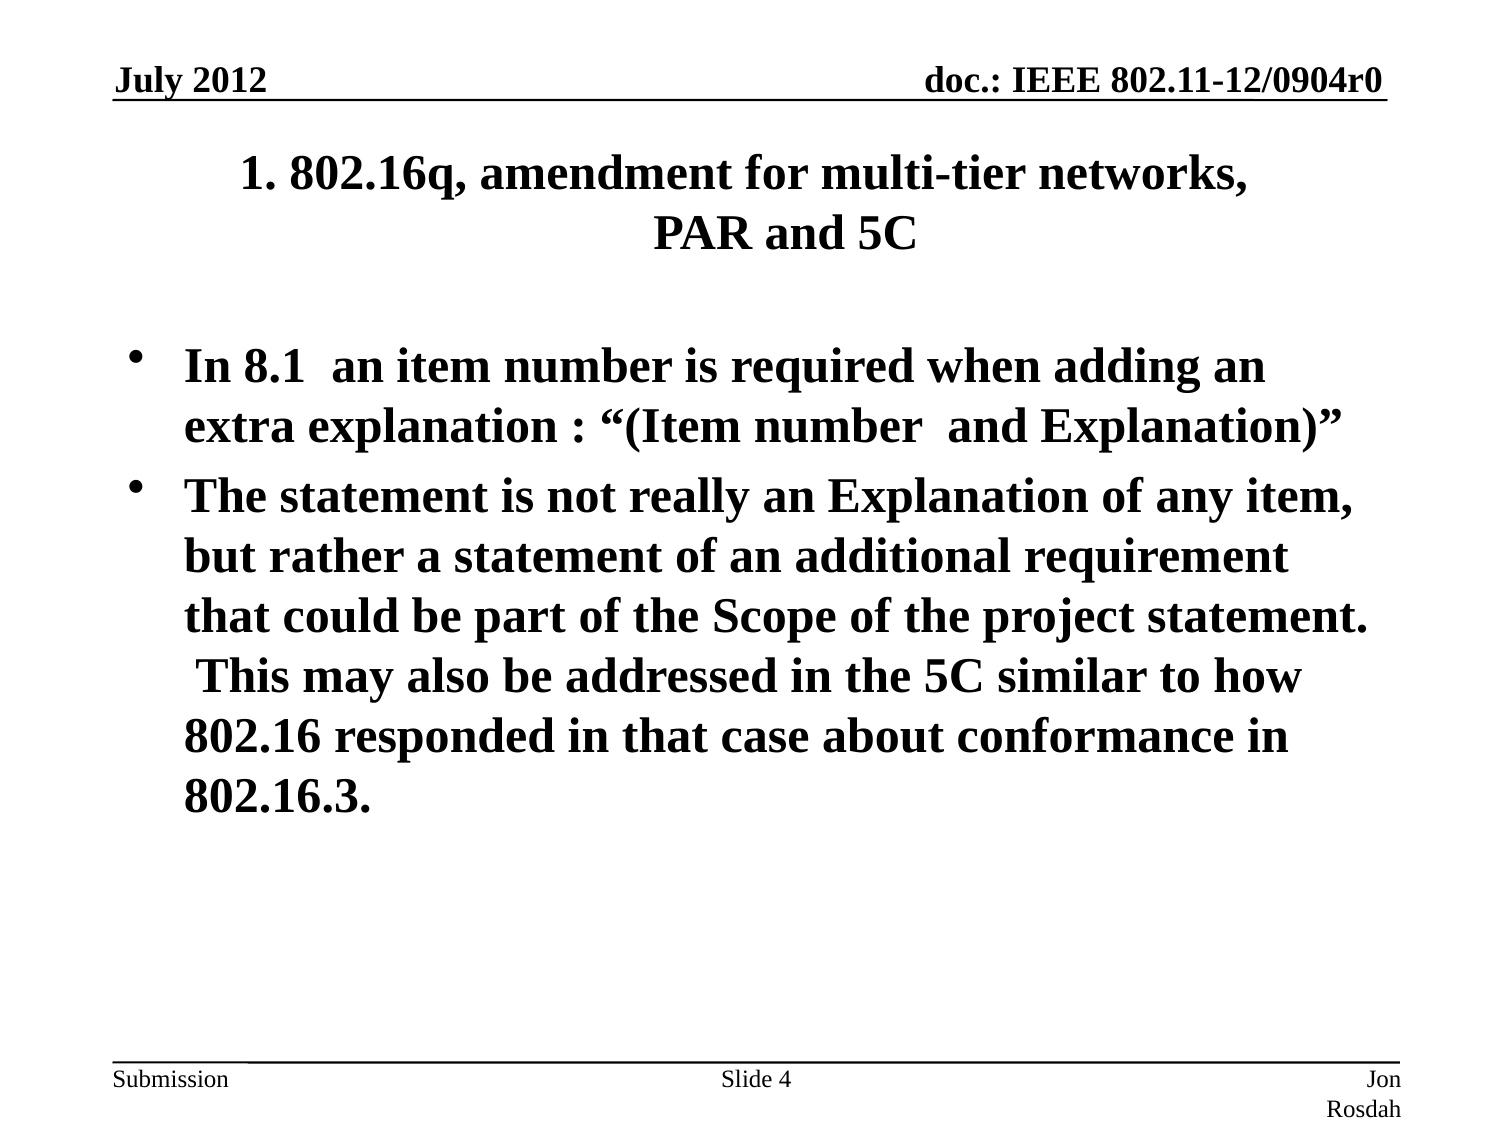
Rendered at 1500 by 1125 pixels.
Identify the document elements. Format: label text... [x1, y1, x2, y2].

footer Jon Rosdahl (CSR) [1324, 1061, 1402, 1093]
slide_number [114, 54, 290, 101]
slide_number Slide 4 [712, 1061, 800, 1093]
list In 8.1 an item number is required when adding an extra explanation : “(Item number and Explanation)” The statement is not really an Explanation of any item, but rather a statement of an additional requirement that could be part of the Scope of the project statement. This may also be addressed in the 5C similar to how 802.16 responded in that case about conformance in 802.16.3. [112, 324, 1388, 1001]
title 1. 802.16q, amendment for multi-tier networks, PAR and 5C [112, 112, 1388, 288]
